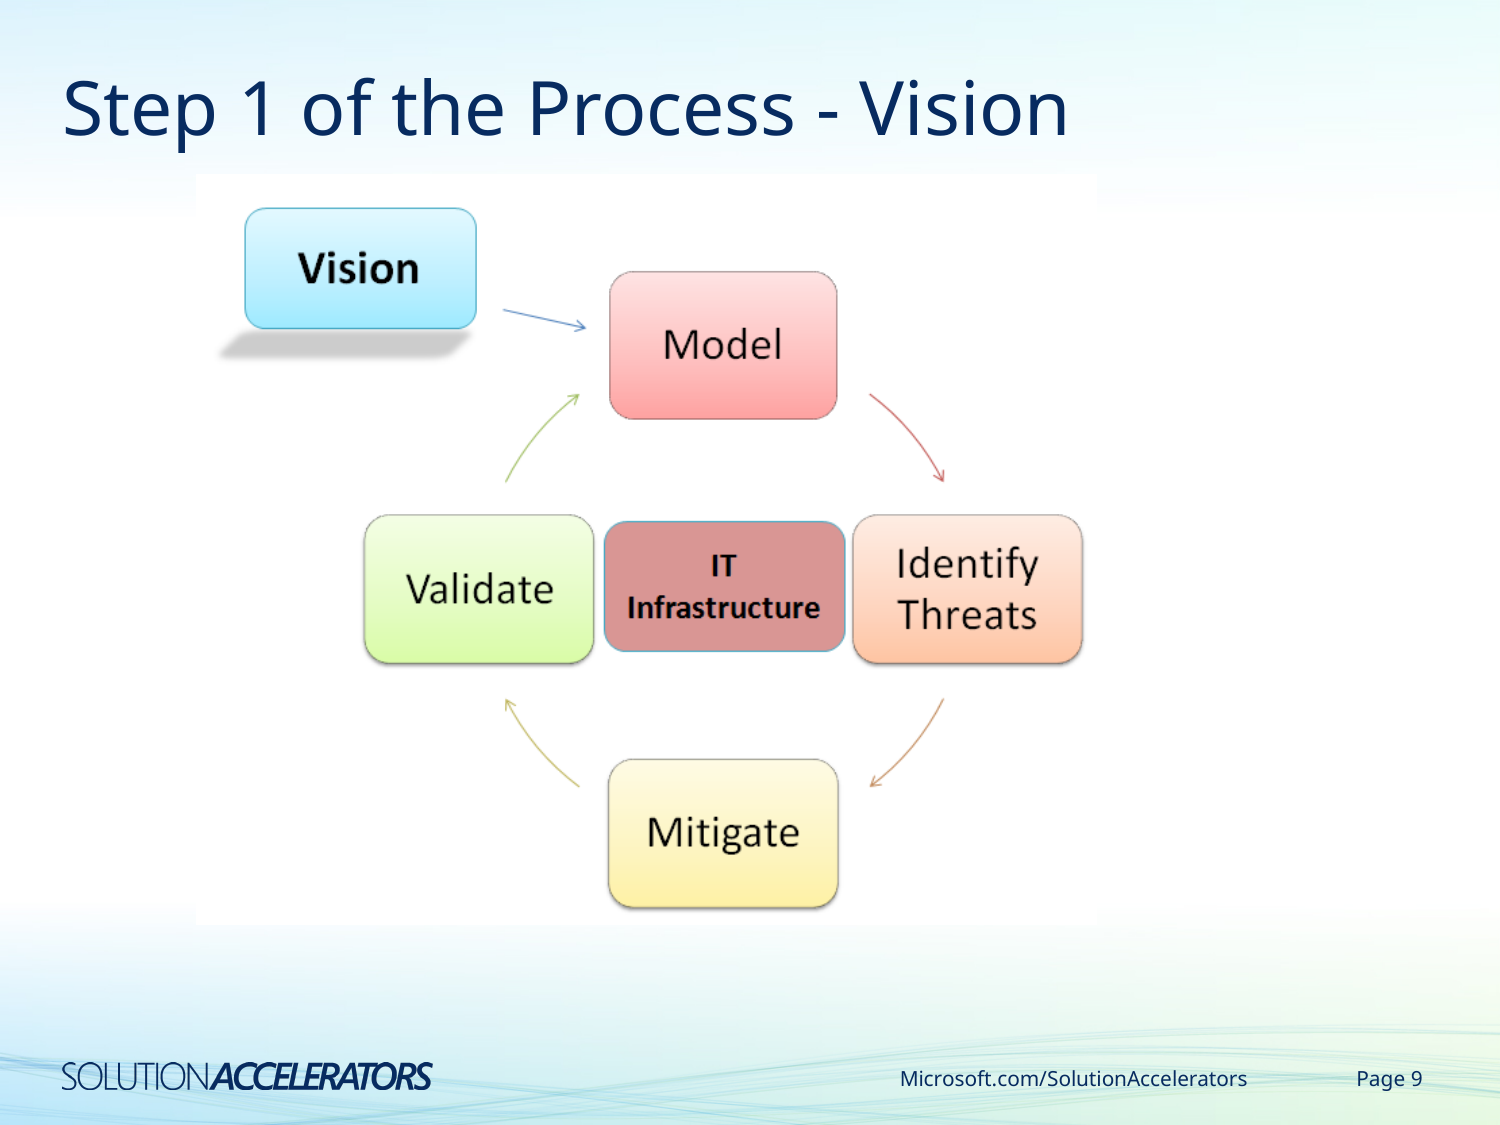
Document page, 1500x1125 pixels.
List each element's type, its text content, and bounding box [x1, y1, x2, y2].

title Step 1 of the Process - Vision [62, 37, 1438, 150]
picture [0, 0, 1500, 1125]
footer Microsoft.com/SolutionAccelerators [787, 1050, 1263, 1110]
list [196, 174, 1097, 926]
slide_number Page 9 [1287, 1050, 1438, 1110]
